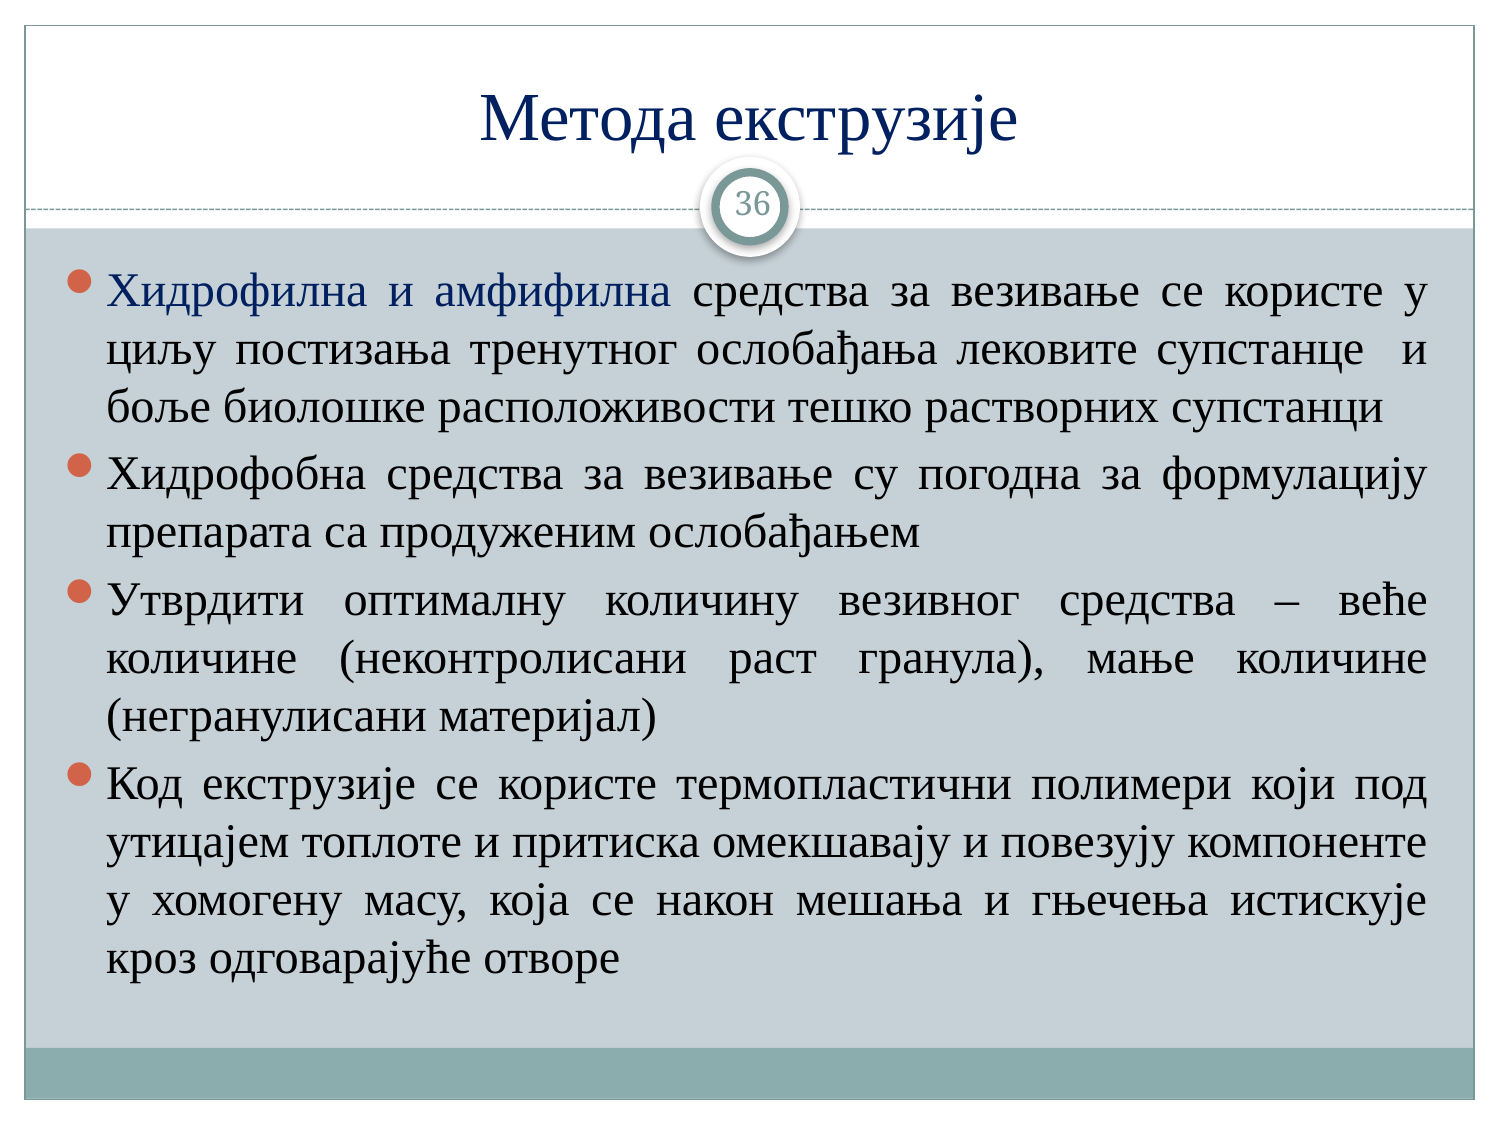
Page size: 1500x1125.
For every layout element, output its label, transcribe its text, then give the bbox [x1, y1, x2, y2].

slide_number 36 [715, 168, 791, 241]
list Хидрофилна и амфифилна средства за везивање се користе у циљу постизања тренутног ослобађања лековите супстанце и боље биолошке расположивости тешко растворних супстанци Хидрофобна средства за везивање су погодна за формулацију препарата са продуженим ослобађањем Утврдити оптималну количину везивног средства – веће количине (неконтролисани раст гранула), мање количине (негранулисани материјал) Код екструзије се користе термопластични полимери који под утицајем топлоте и притиска омекшавају и повезују компоненте у хомогену масу, која се након мешања и гњечења истискује кроз одговарајуће отворе [49, 250, 1445, 1001]
title Метода екструзије [49, 37, 1450, 162]
